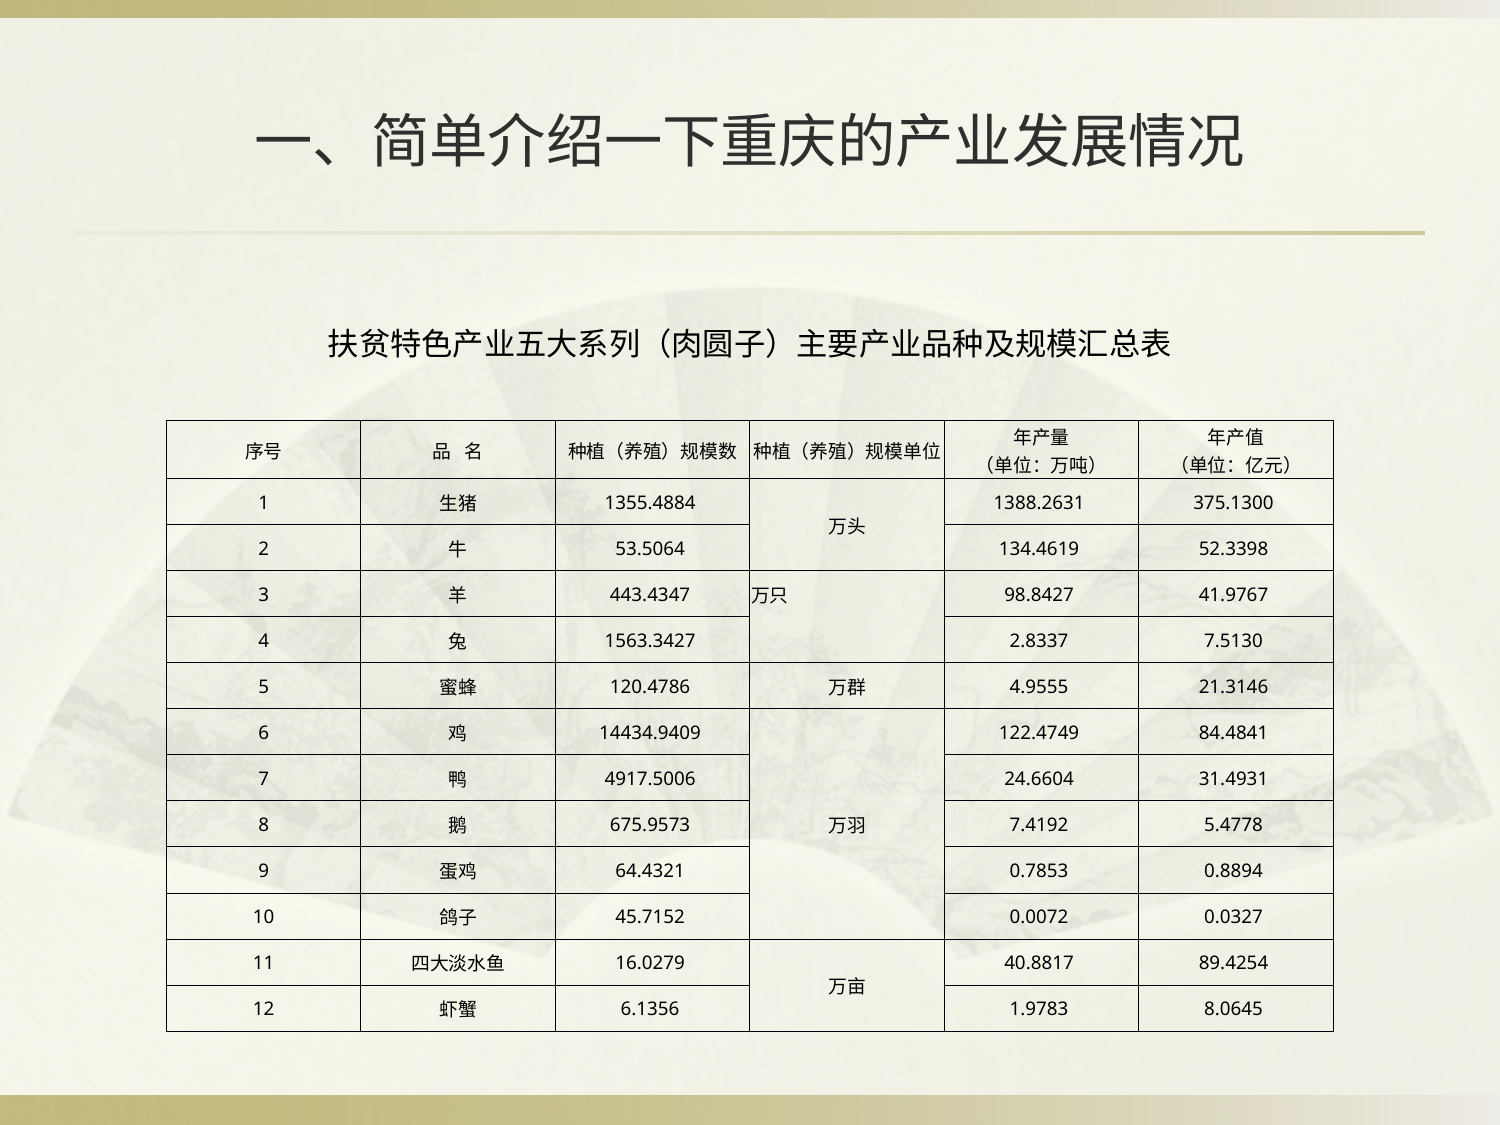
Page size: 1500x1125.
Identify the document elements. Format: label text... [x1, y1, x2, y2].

table_cell 序号 [167, 421, 360, 478]
table_cell 40.8817 [945, 940, 1138, 985]
table_cell 生猪 [361, 479, 555, 524]
table_cell 1355.4884 [556, 479, 749, 524]
table_cell 5 [167, 663, 360, 708]
table_cell 万羽 [750, 709, 944, 939]
table_cell 0.0327 [1139, 894, 1333, 939]
table_cell 万只 [750, 571, 944, 617]
table_cell 6 [167, 709, 360, 754]
table_cell 6.1356 [556, 986, 749, 1031]
table_cell 种植（养殖）规模单位 [750, 421, 944, 478]
table_cell 1388.2631 [945, 479, 1138, 524]
table_cell 120.4786 [556, 663, 749, 708]
table_cell 蛋鸡 [361, 847, 555, 893]
table_cell 7.5130 [1139, 617, 1333, 662]
table_cell 品 名 [361, 421, 555, 478]
table_cell 443.4347 [556, 571, 749, 616]
table_cell 四大淡水鱼 [361, 940, 555, 985]
table_cell 3 [167, 571, 360, 616]
table_cell 14434.9409 [556, 709, 749, 754]
table_cell 675.9573 [556, 801, 749, 846]
table_cell 21.3146 [1139, 663, 1333, 708]
table_cell 7.4192 [945, 801, 1138, 846]
table_cell 10 [167, 894, 360, 939]
table_cell 122.4749 [945, 709, 1138, 754]
table_cell 7 [167, 755, 360, 800]
table_cell 0.7853 [945, 847, 1138, 893]
table_header 扶贫特色产业五大系列（肉圆子）主要产业品种及规模汇总表 [166, 262, 1333, 420]
table_cell 0.0072 [945, 894, 1138, 939]
table_cell [750, 617, 944, 662]
table_cell 24.6604 [945, 755, 1138, 800]
table_cell 蜜蜂 [361, 663, 555, 708]
table_cell 8.0645 [1139, 986, 1333, 1031]
table_cell 52.3398 [1139, 525, 1333, 570]
table_cell 64.4321 [556, 847, 749, 893]
table_cell 万群 [750, 663, 944, 708]
table_cell 375.1300 [1139, 479, 1333, 524]
title 一、简单介绍一下重庆的产业发展情况 [75, 45, 1425, 233]
table_cell 兔 [361, 617, 555, 662]
table_cell 万亩 [750, 940, 944, 1031]
table_cell 2.8337 [945, 617, 1138, 662]
table_cell 鸡 [361, 709, 555, 754]
table_cell 5.4778 [1139, 801, 1333, 846]
table_cell 53.5064 [556, 525, 749, 570]
table_cell 4917.5006 [556, 755, 749, 800]
table_cell 鸭 [361, 755, 555, 800]
table_cell 12 [167, 986, 360, 1031]
table_cell 1563.3427 [556, 617, 749, 662]
table_cell 45.7152 [556, 894, 749, 939]
table_cell 134.4619 [945, 525, 1138, 570]
table_cell 年产值 （单位：亿元） [1139, 421, 1333, 478]
table_cell 8 [167, 801, 360, 846]
table_cell 鸽子 [361, 894, 555, 939]
table_cell 16.0279 [556, 940, 749, 985]
table_cell 11 [167, 940, 360, 985]
table_cell 98.8427 [945, 571, 1138, 616]
table_cell 0.8894 [1139, 847, 1333, 893]
table_cell 1.9783 [945, 986, 1138, 1031]
table_cell 31.4931 [1139, 755, 1333, 800]
table_cell 年产量 （单位：万吨） [945, 421, 1138, 478]
table_cell 9 [167, 847, 360, 893]
table_cell 万头 [750, 479, 944, 570]
table_cell 羊 [361, 571, 555, 616]
table_cell 2 [167, 525, 360, 570]
table_cell 鹅 [361, 801, 555, 846]
table_cell 种植（养殖）规模数 [556, 421, 749, 478]
table_cell 虾蟹 [361, 986, 555, 1031]
table_cell 4.9555 [945, 663, 1138, 708]
table_cell 1 [167, 479, 360, 524]
table_cell 41.9767 [1139, 571, 1333, 616]
table_cell 89.4254 [1139, 940, 1333, 985]
table_cell 84.4841 [1139, 709, 1333, 754]
table_cell 4 [167, 617, 360, 662]
table_cell 牛 [361, 525, 555, 570]
